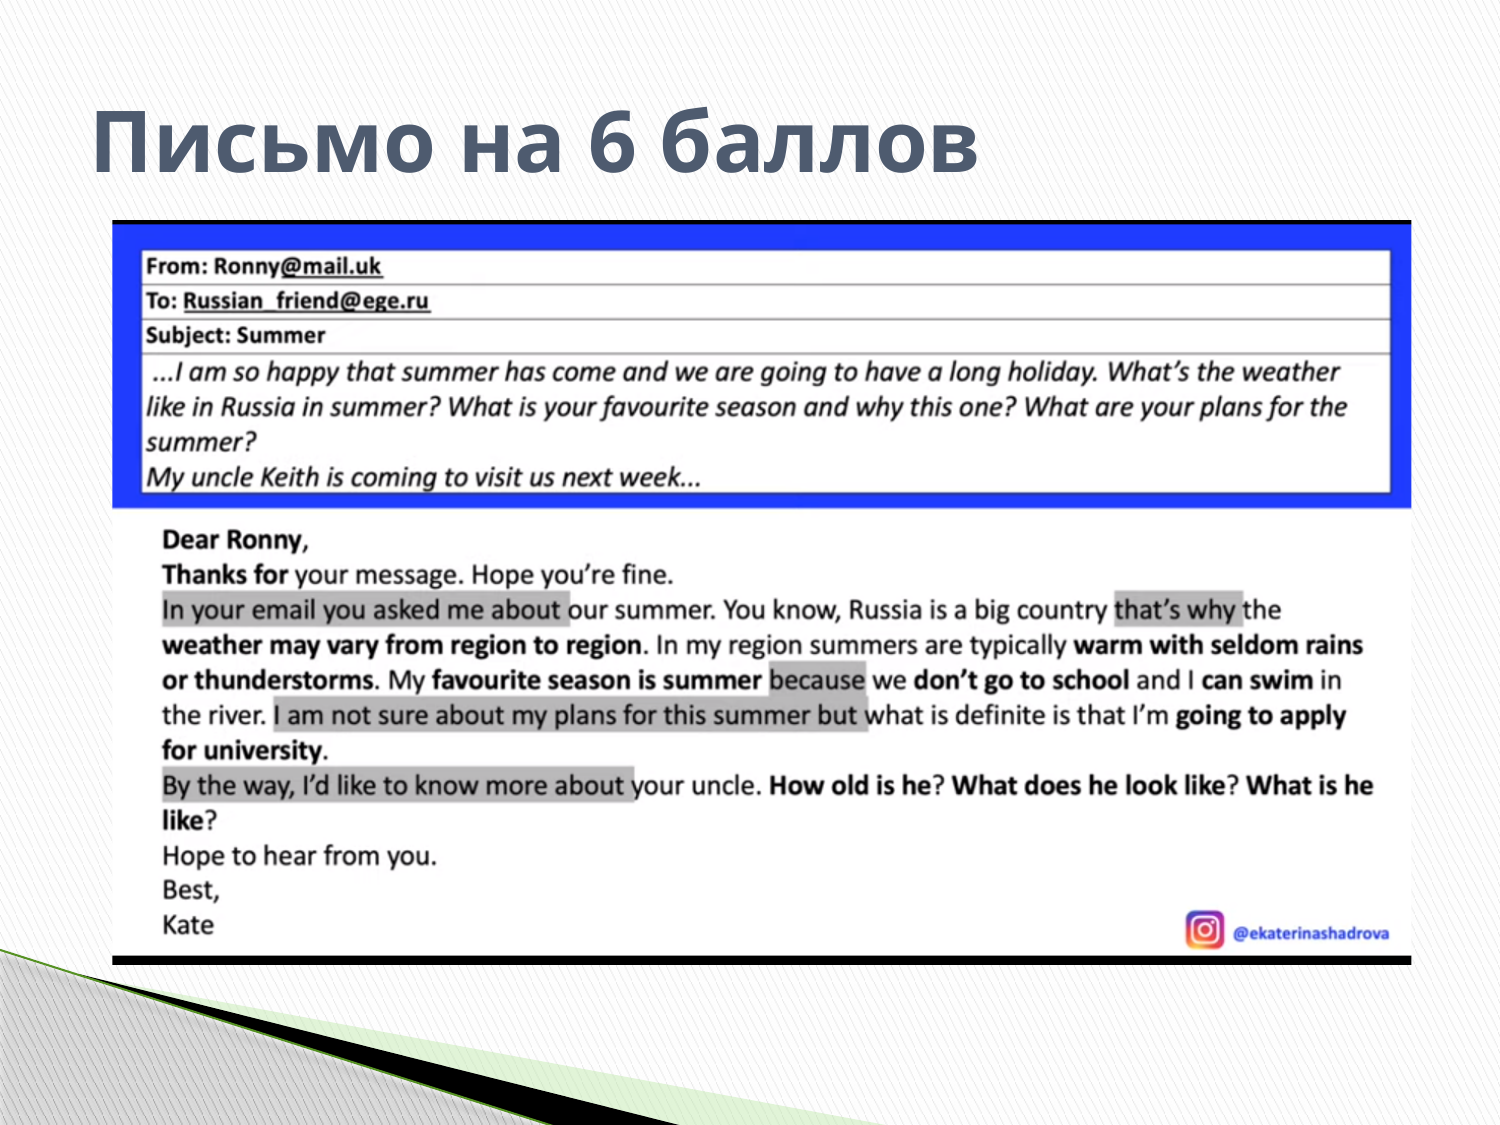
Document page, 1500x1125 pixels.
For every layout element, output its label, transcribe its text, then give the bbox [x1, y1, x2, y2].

title Письмо на 6 баллов [75, 45, 1425, 233]
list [111, 219, 1412, 965]
